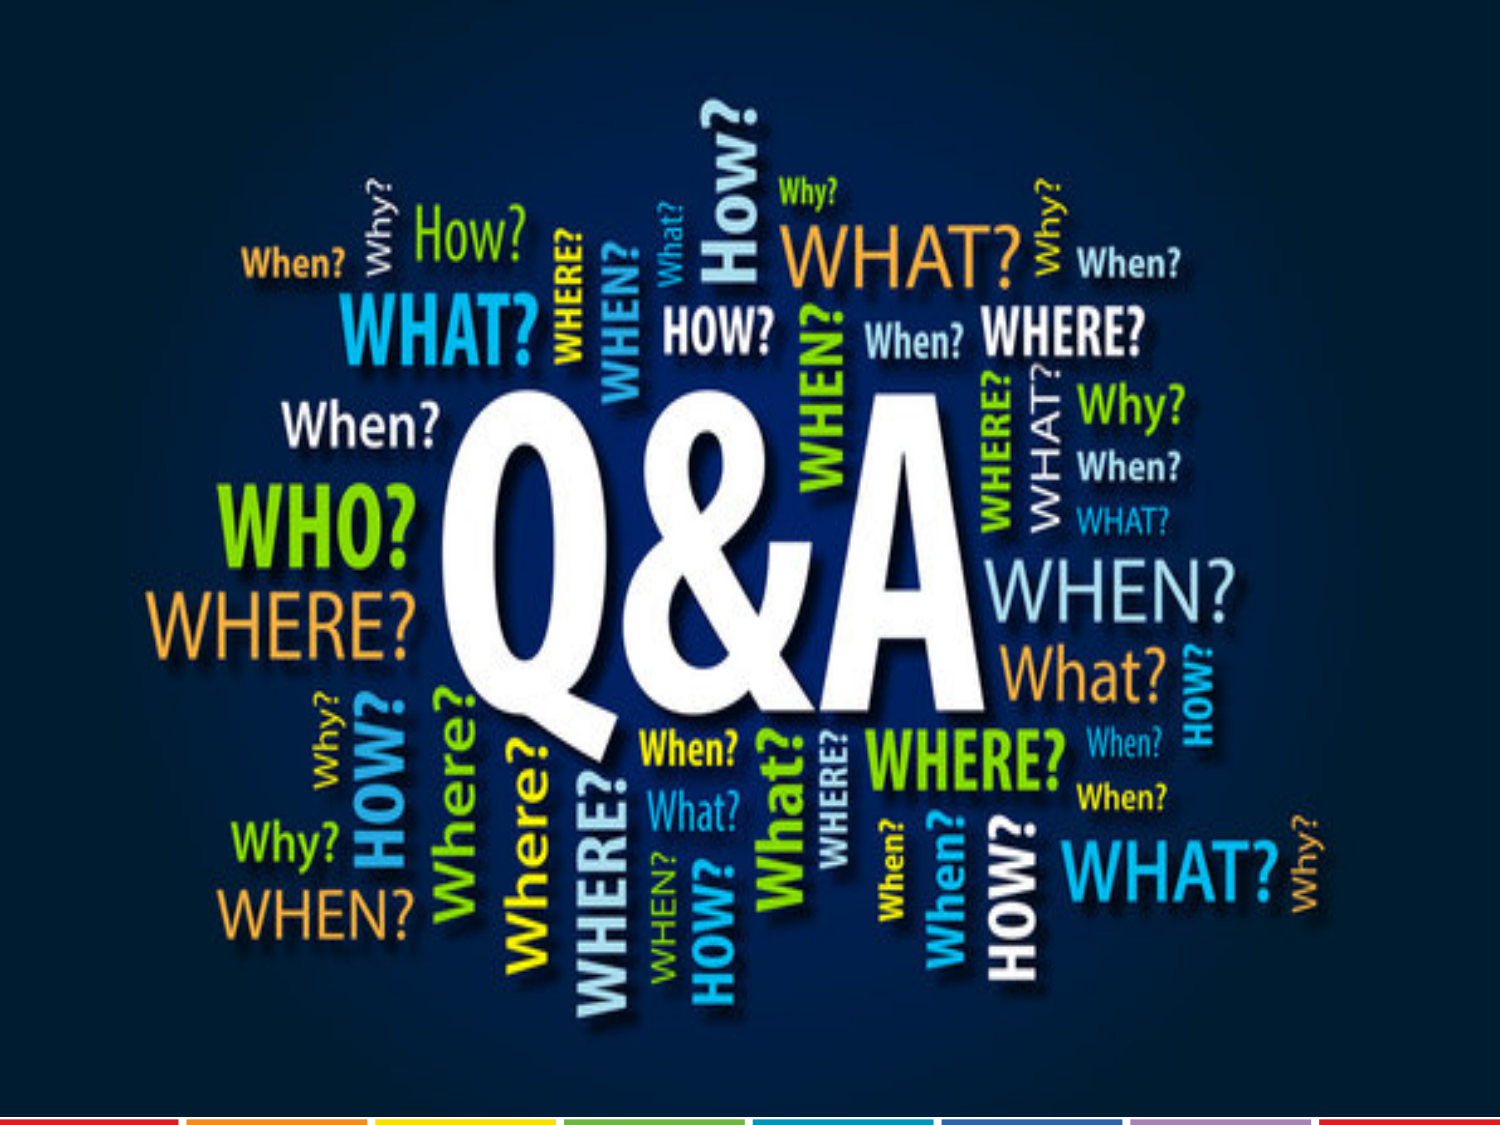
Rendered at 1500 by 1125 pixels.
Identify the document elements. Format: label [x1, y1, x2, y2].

list [0, 0, 1500, 1117]
picture [0, 1117, 1500, 1125]
